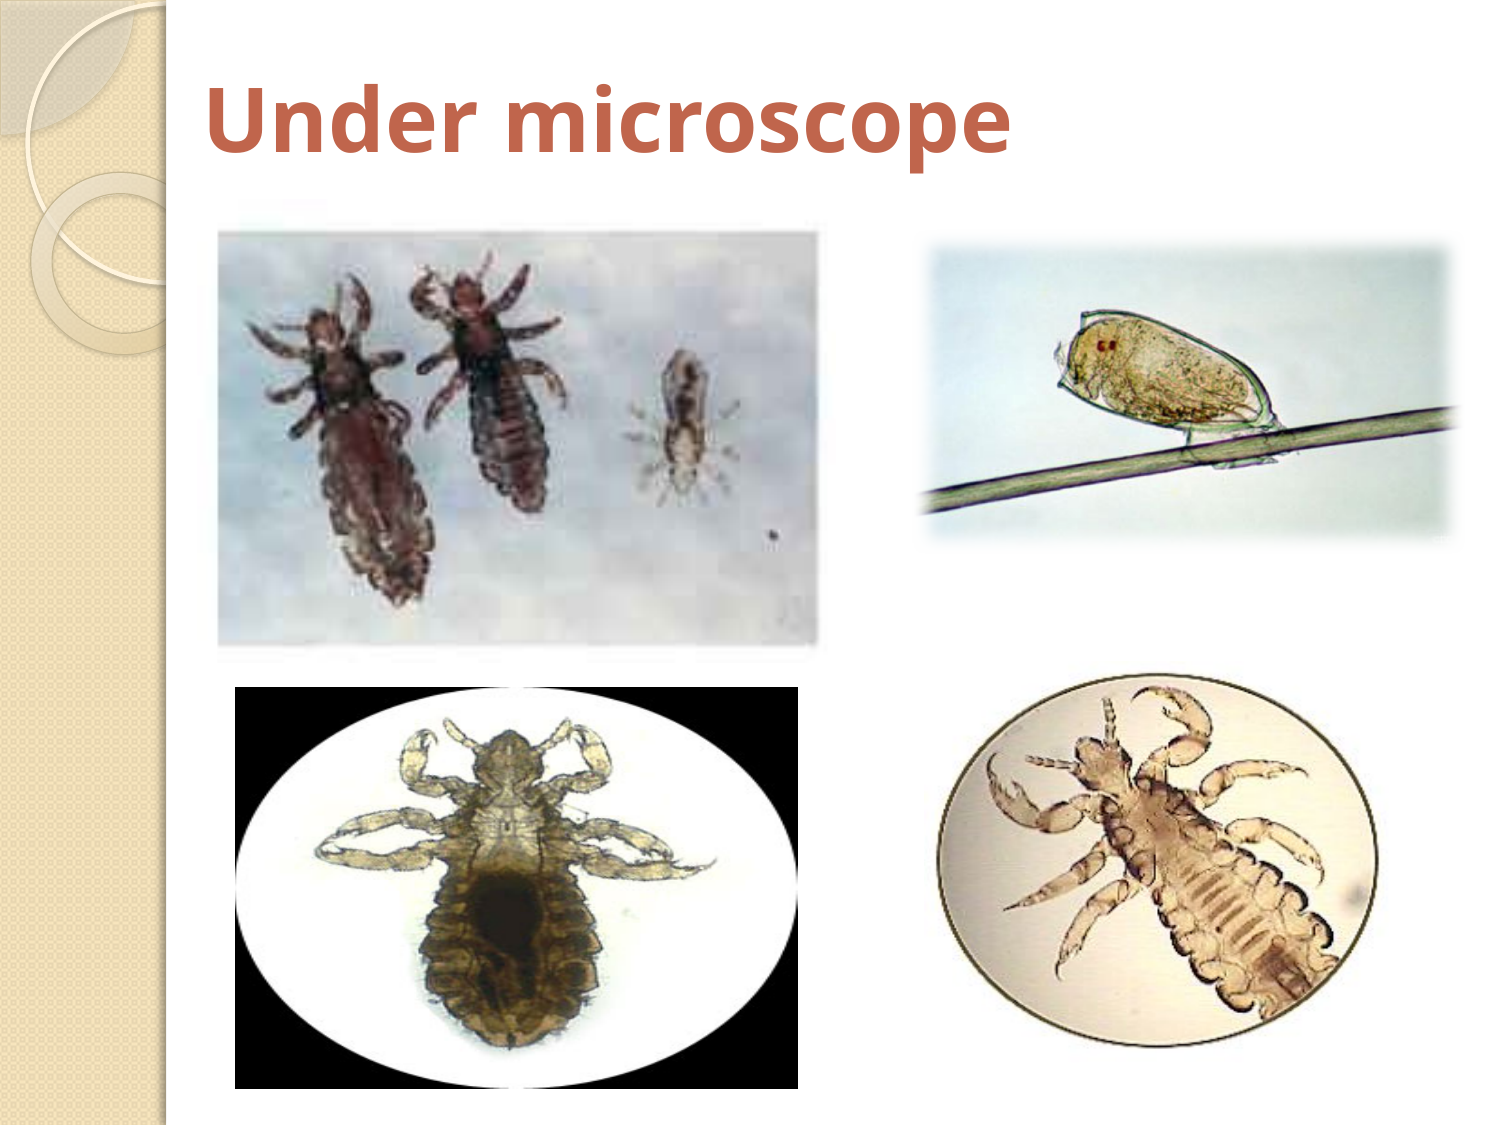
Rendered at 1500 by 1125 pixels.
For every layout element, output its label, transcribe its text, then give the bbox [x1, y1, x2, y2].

picture [924, 660, 1390, 1064]
title Under microscope [187, 45, 1463, 188]
picture [234, 687, 798, 1090]
picture [197, 199, 836, 663]
picture [912, 228, 1465, 555]
